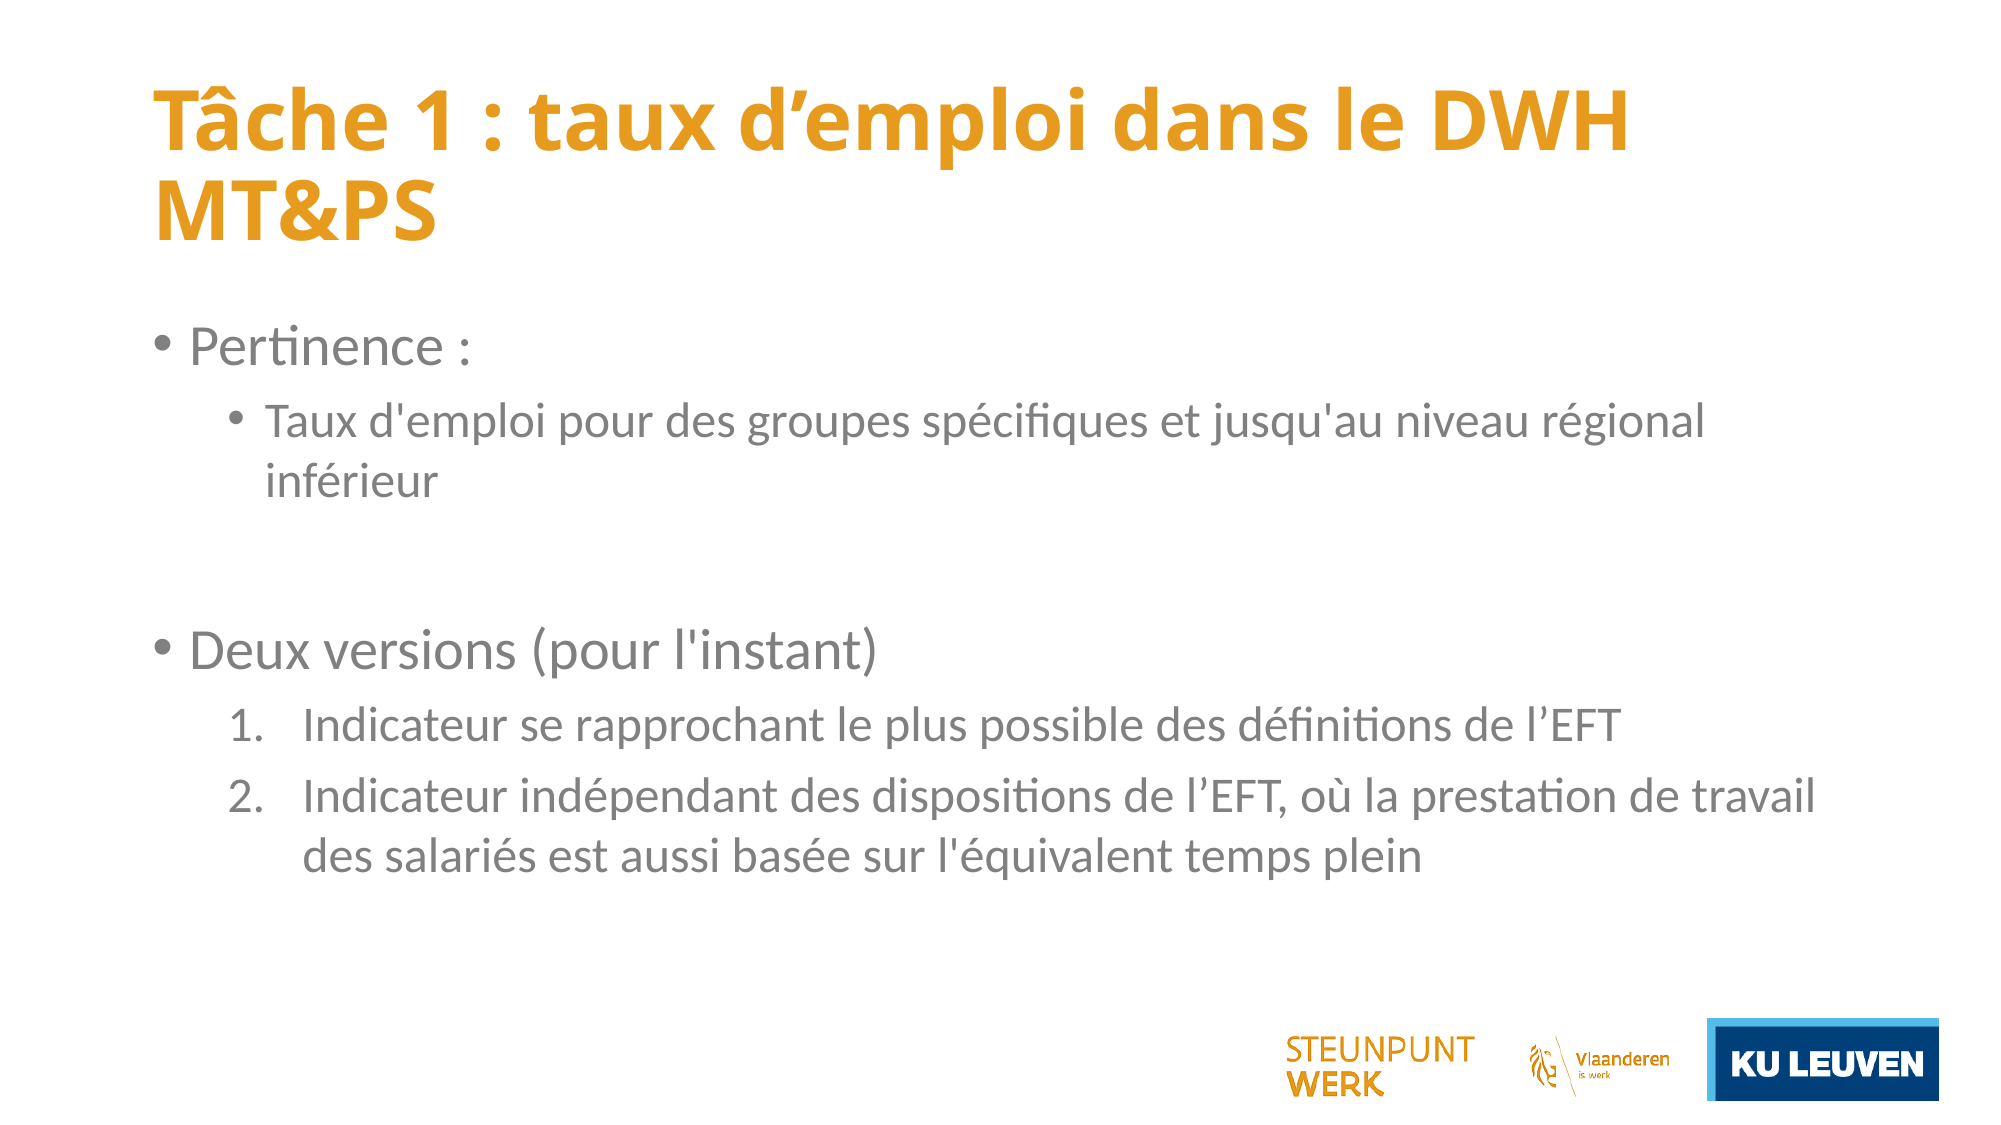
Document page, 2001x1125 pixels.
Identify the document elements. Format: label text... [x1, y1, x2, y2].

picture [1707, 1018, 1939, 1101]
list Pertinence : Taux d'emploi pour des groupes spécifiques et jusqu'au niveau régional inférieur Deux versions (pour l'instant) Indicateur se rapprochant le plus possible des définitions de l’EFT Indicateur indépendant des dispositions de l’EFT, où la prestation de travail des salariés est aussi basée sur l'équivalent temps plein [137, 299, 1863, 1014]
title Tâche 1 : taux d’emploi dans le DWH MT&PS [137, 59, 1912, 278]
picture [1277, 1031, 1678, 1101]
